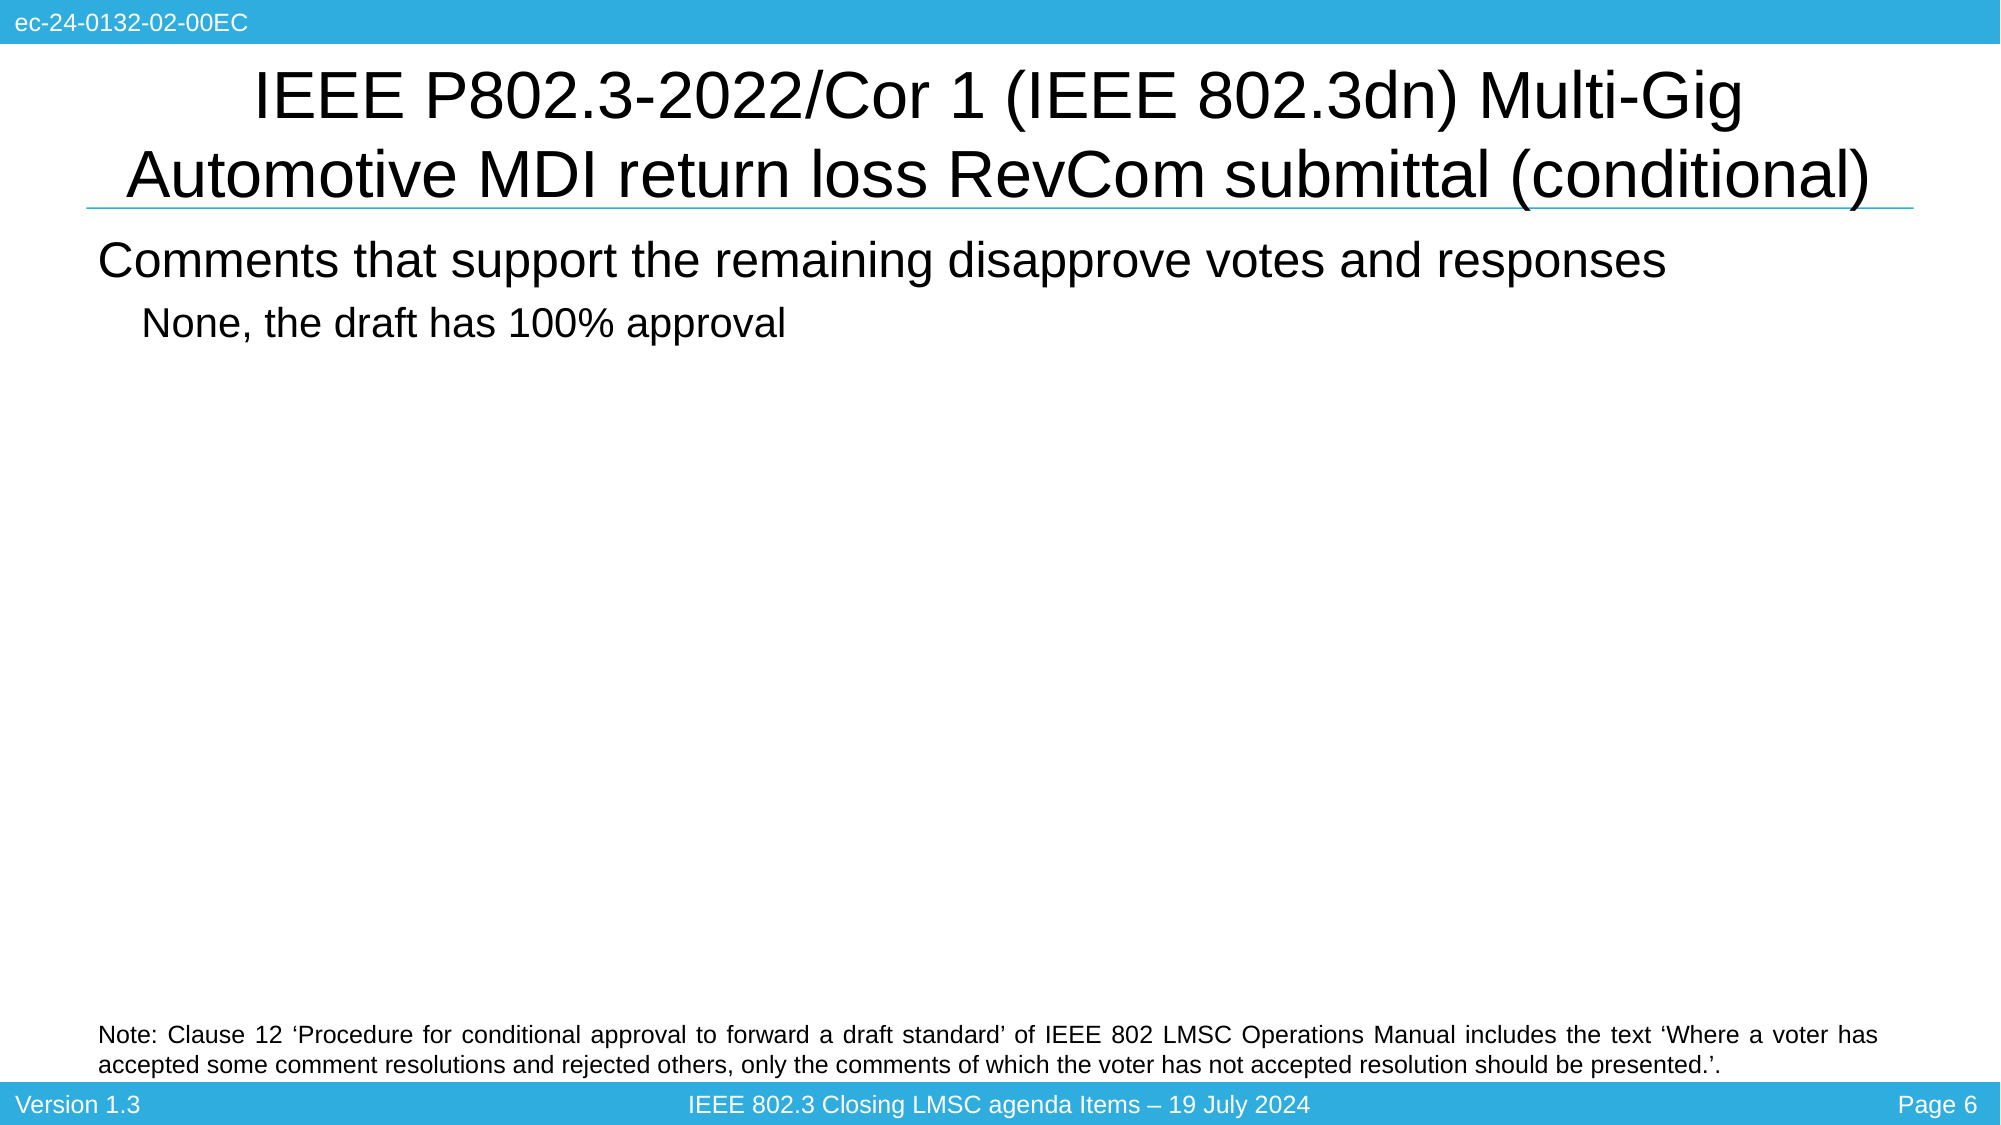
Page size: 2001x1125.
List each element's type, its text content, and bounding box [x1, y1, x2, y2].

text_box Note: Clause 12 ‘Procedure for conditional approval to forward a draft standard’ of IEEE 802 LMSC Operations Manual includes the text ‘Where a voter has accepted some comment resolutions and rejected others, only the comments of which the voter has not accepted resolution should be presented.’. [0, 1011, 1898, 1086]
title IEEE P802.3-2022/Cor 1 (IEEE 802.3dn) Multi-Gig Automotive MDI return loss RevCom submittal (conditional) [70, 66, 1930, 197]
list Comments that support the remaining disapprove votes and responses None, the draft has 100% approval [39, 220, 1957, 1024]
